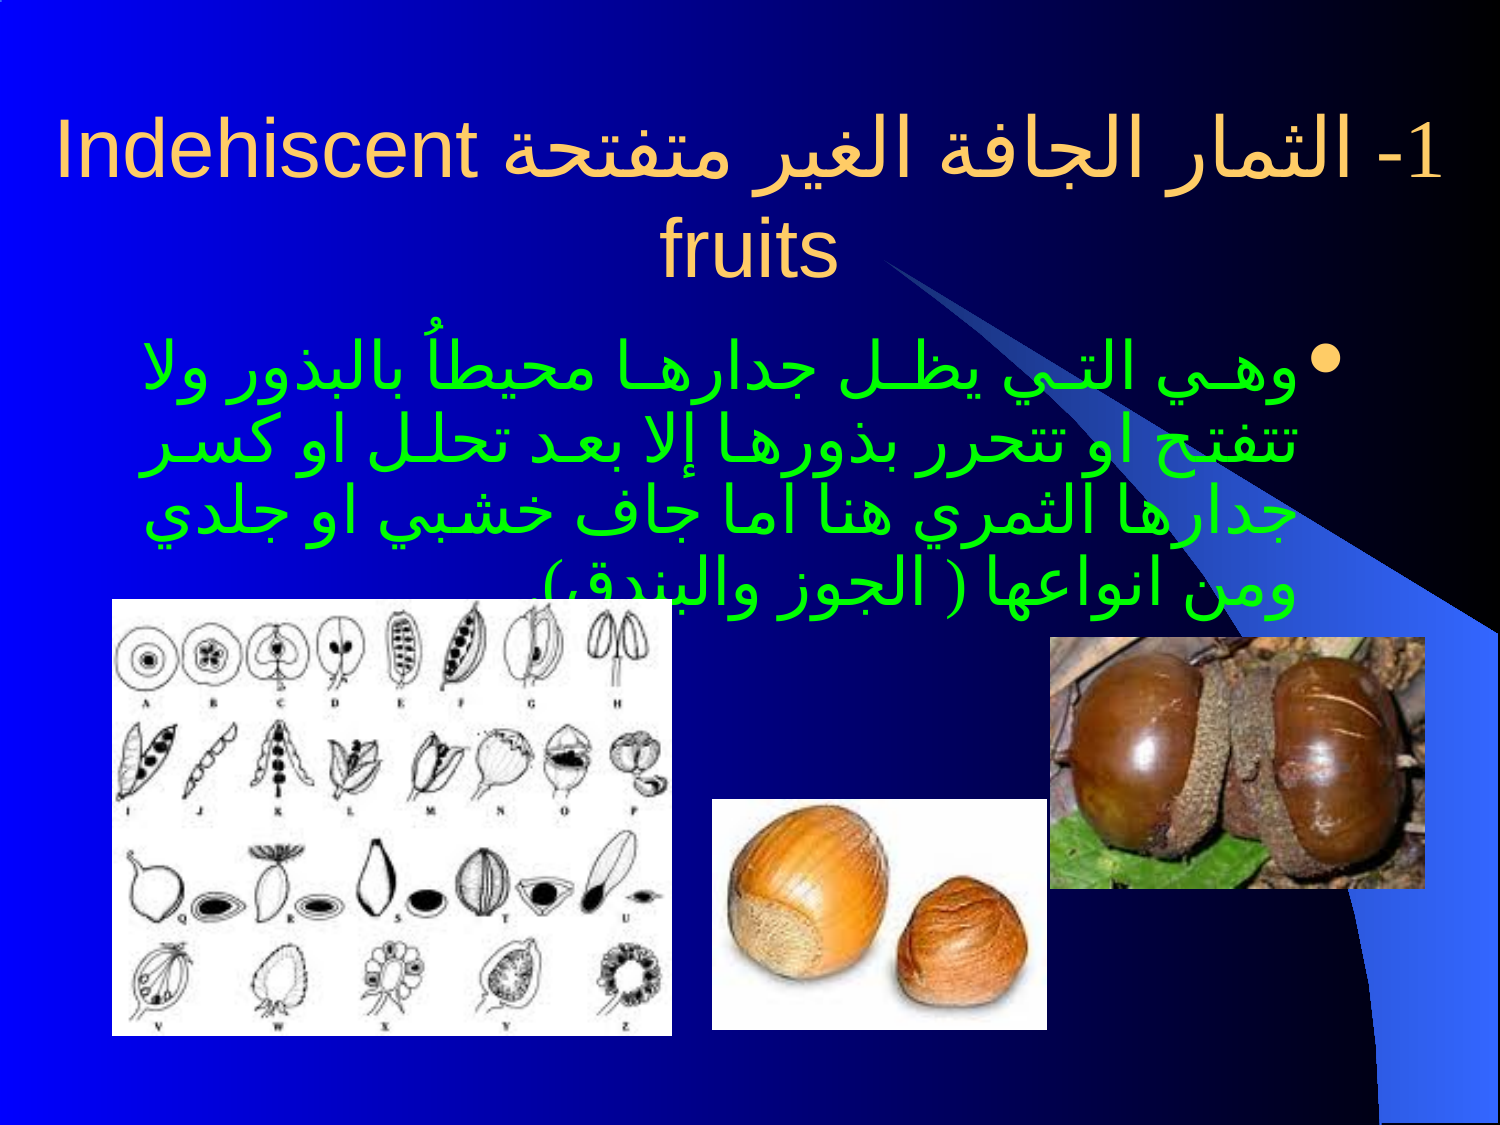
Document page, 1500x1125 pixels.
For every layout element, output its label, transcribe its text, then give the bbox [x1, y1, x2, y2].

picture [112, 599, 673, 1037]
list وهي التي يظل جدارها محيطاُ بالبذور ولا تتفتح او تتحرر بذورها إلا بعد تحلل او كسر جدارها الثمري هنا اما جاف خشبي او جلدي ومن انواعها ( الجوز والبندق). [111, 324, 1388, 676]
picture [1049, 637, 1426, 889]
picture [712, 799, 1047, 1030]
title 1- الثمار الجافة الغير متفتحة Indehiscent fruits [24, 99, 1476, 288]
